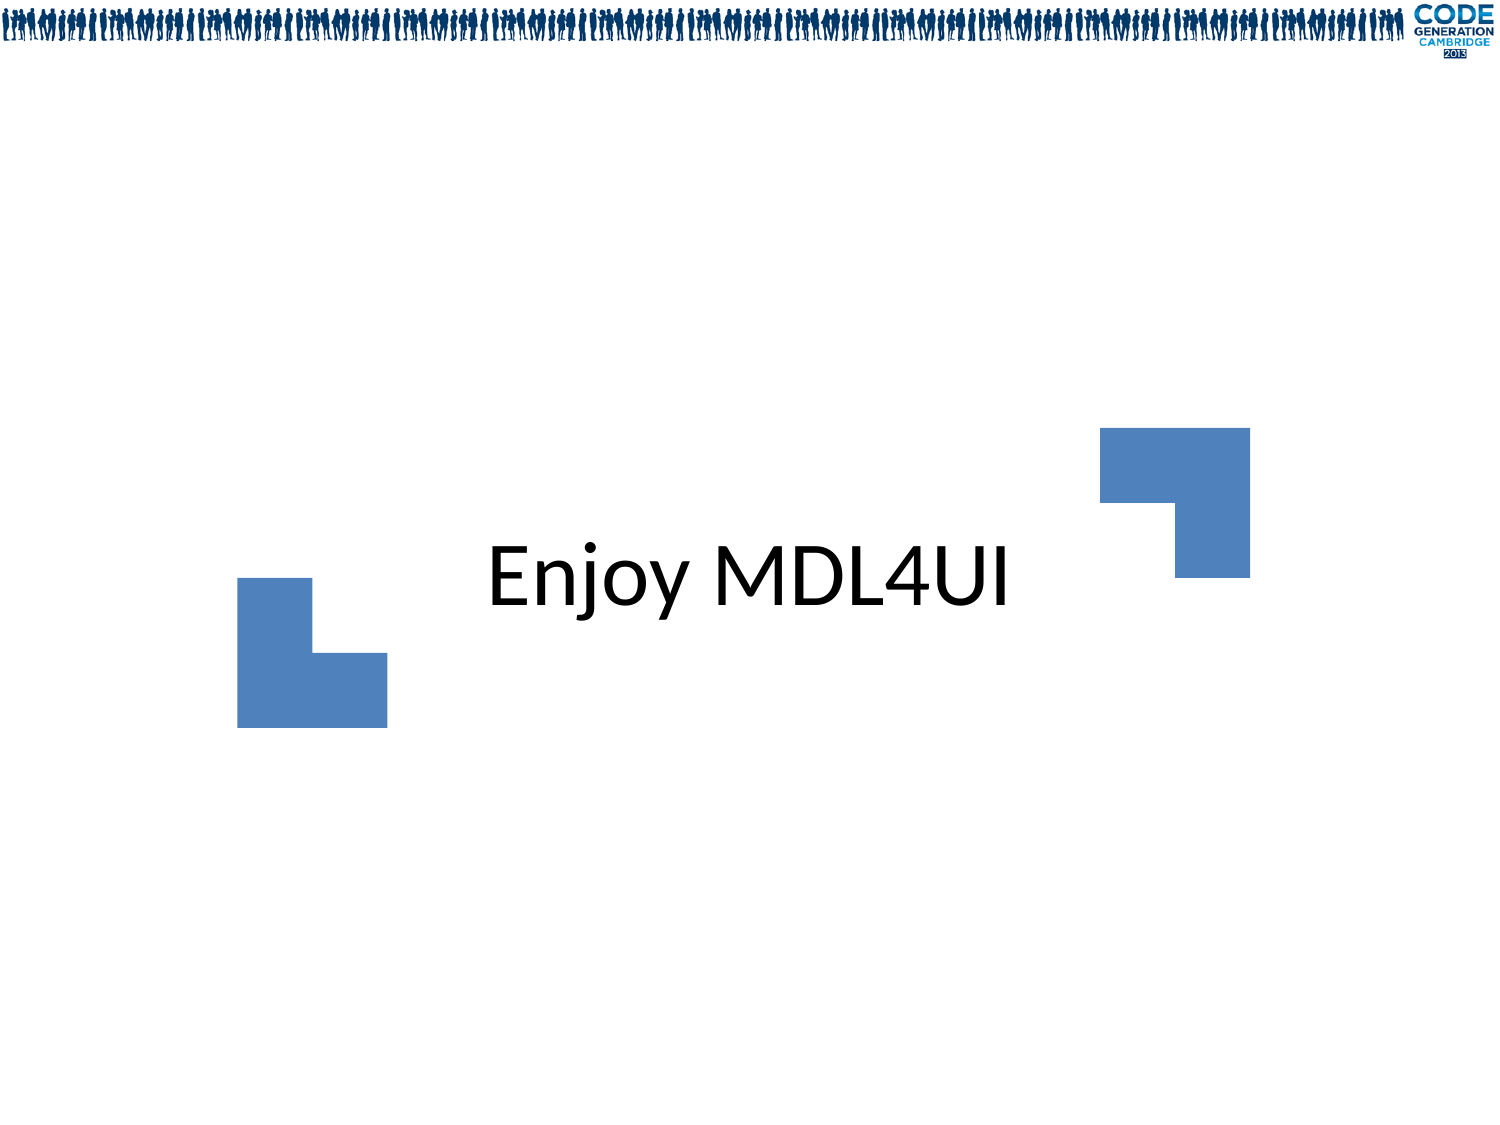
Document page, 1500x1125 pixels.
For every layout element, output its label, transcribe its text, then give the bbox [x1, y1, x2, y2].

text_box [235, 576, 390, 730]
picture [0, 0, 1500, 75]
text_box [1098, 426, 1252, 580]
title Enjoy MDL4UI [75, 474, 1425, 663]
